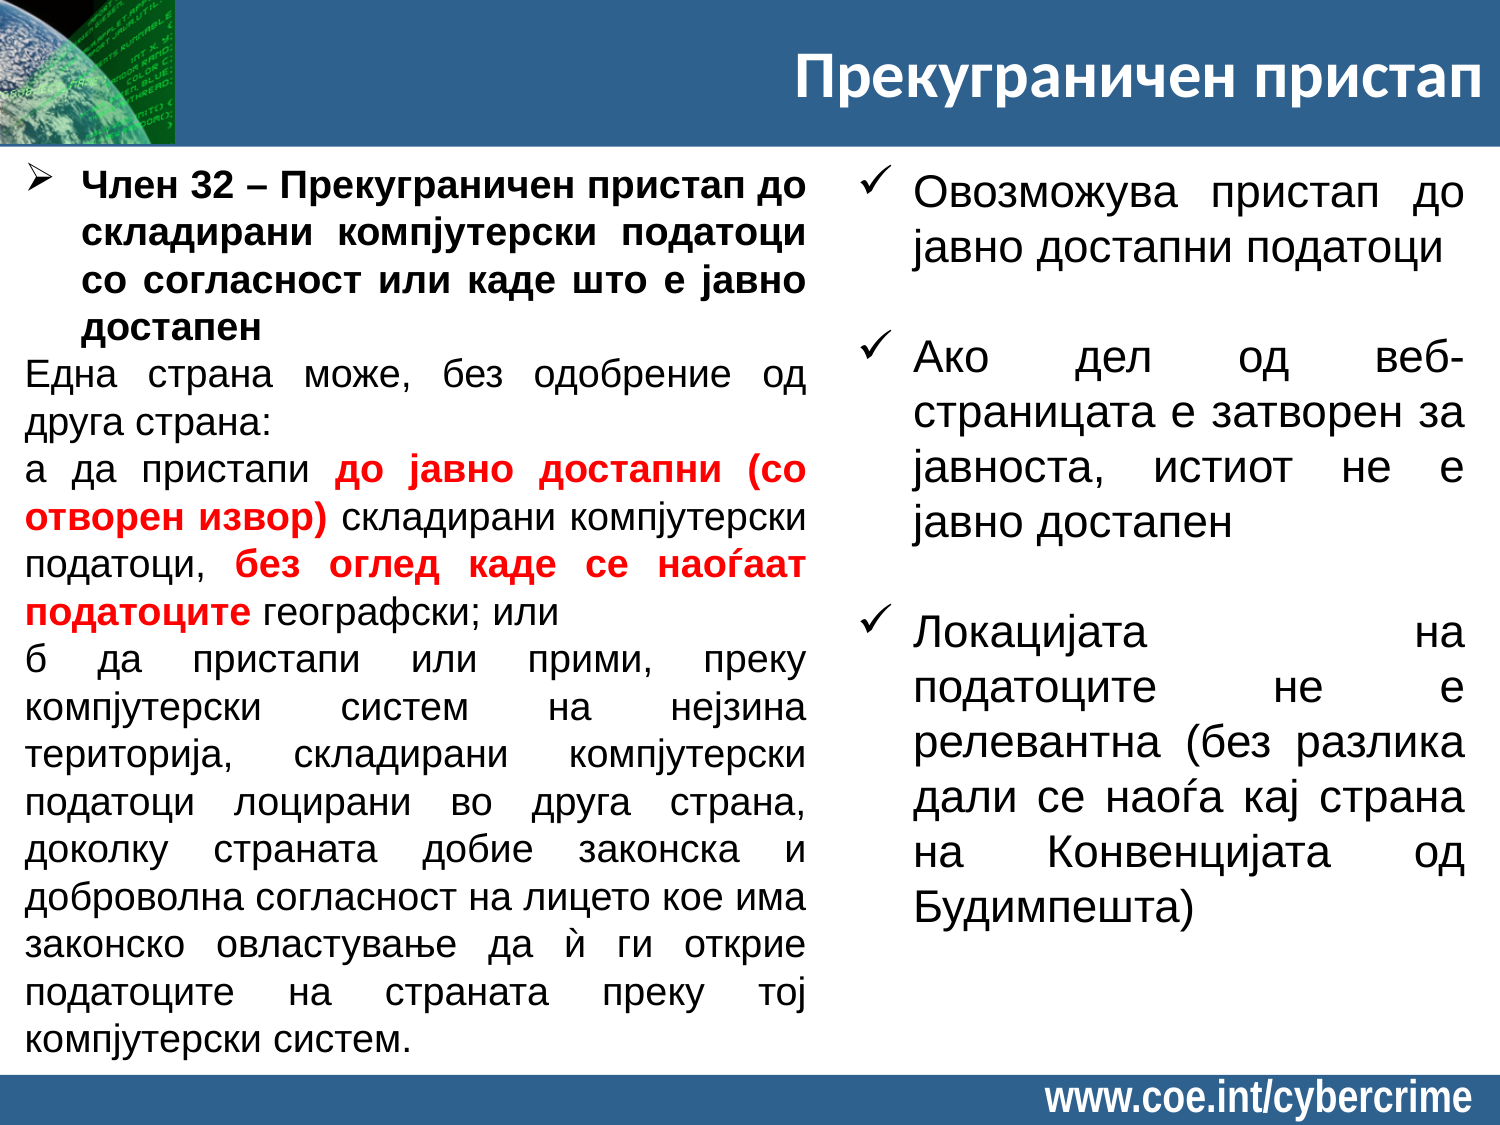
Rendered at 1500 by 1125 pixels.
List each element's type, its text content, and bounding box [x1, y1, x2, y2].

text_box Прекуграничен пристап [177, 0, 1500, 149]
text_box www.coe.int/cybercrime [1030, 1059, 1500, 1125]
text_box [0, 1073, 1030, 1125]
text_box Овозможува пристап до јавно достапни податоци Ако дел од веб-страницата е затворен за јавноста, истиот не е јавно достапен Локацијата на податоците не е релевантна (без разлика дали се наоѓа кај страна на Конвенцијата од Будимпешта) [842, 154, 1480, 939]
picture [0, 0, 175, 144]
text_box Член 32 – Прекуграничен пристап до складирани компјутерски податоци со согласност или каде што е јавно достапен Една страна може, без одобрение од друга страна: а да пристапи до јавно достапни (со отворен извор) складирани компјутерски податоци, без оглед каде се наоѓаат податоците географски; или б да пристапи или прими, преку компјутерски систем на нејзина територија, складирани компјутерски податоци лоцирани во друга страна, доколку страната добие законска и доброволна согласност на лицето кое има законско овластување да ѝ ги открие податоците на страната преку тој компјутерски систем. [9, 151, 823, 1068]
